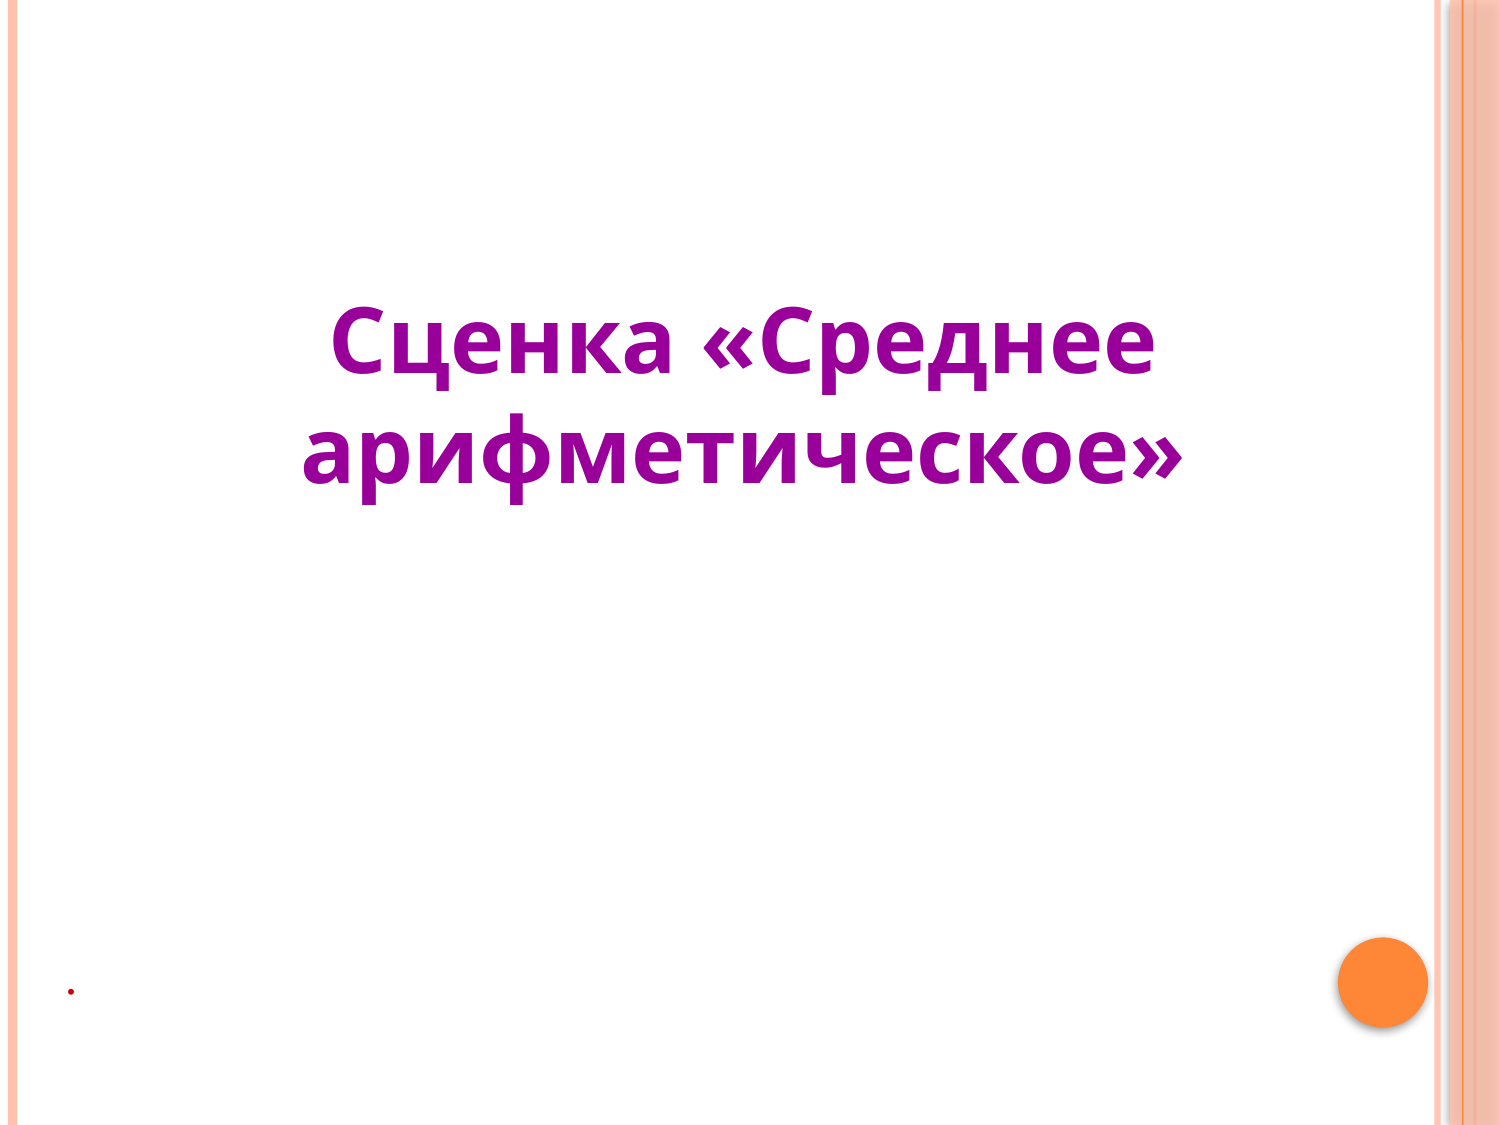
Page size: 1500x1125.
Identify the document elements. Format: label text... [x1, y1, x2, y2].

text_box Сценка «Среднее арифметическое» [112, 274, 1375, 510]
text_box . [50, 937, 1500, 1013]
